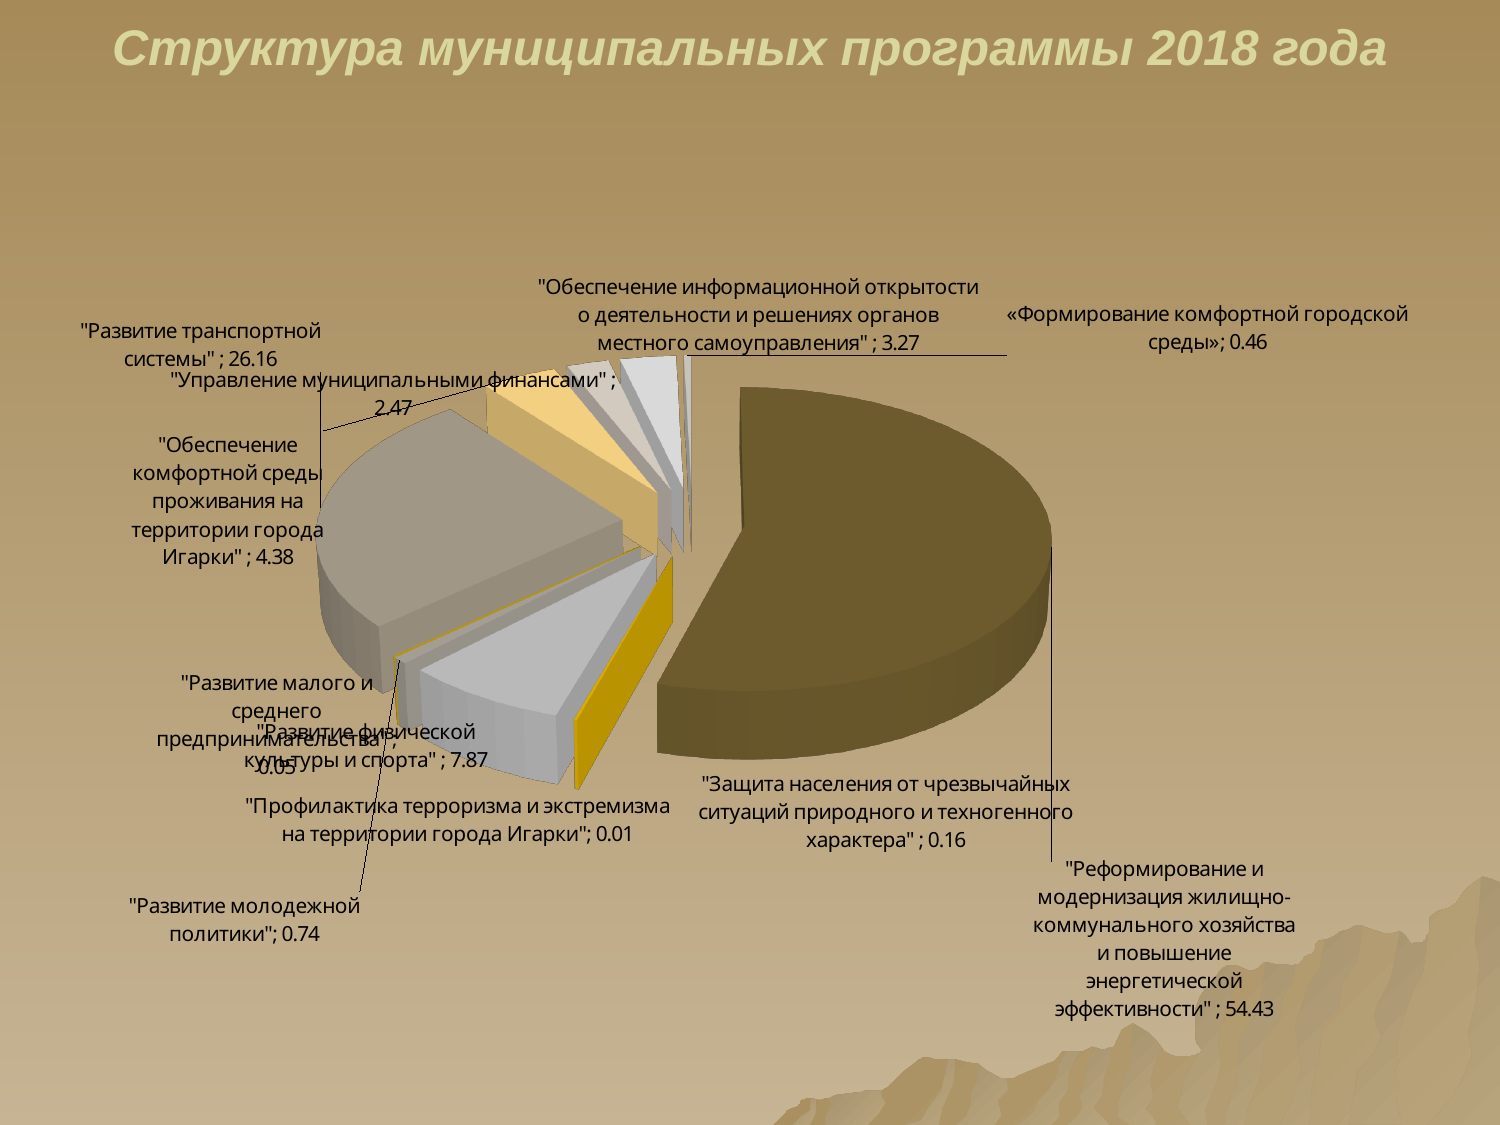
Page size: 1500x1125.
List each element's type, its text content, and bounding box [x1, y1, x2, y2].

title Структура муниципальных программы 2018 года [74, 0, 1426, 92]
chart [29, 125, 1442, 1024]
